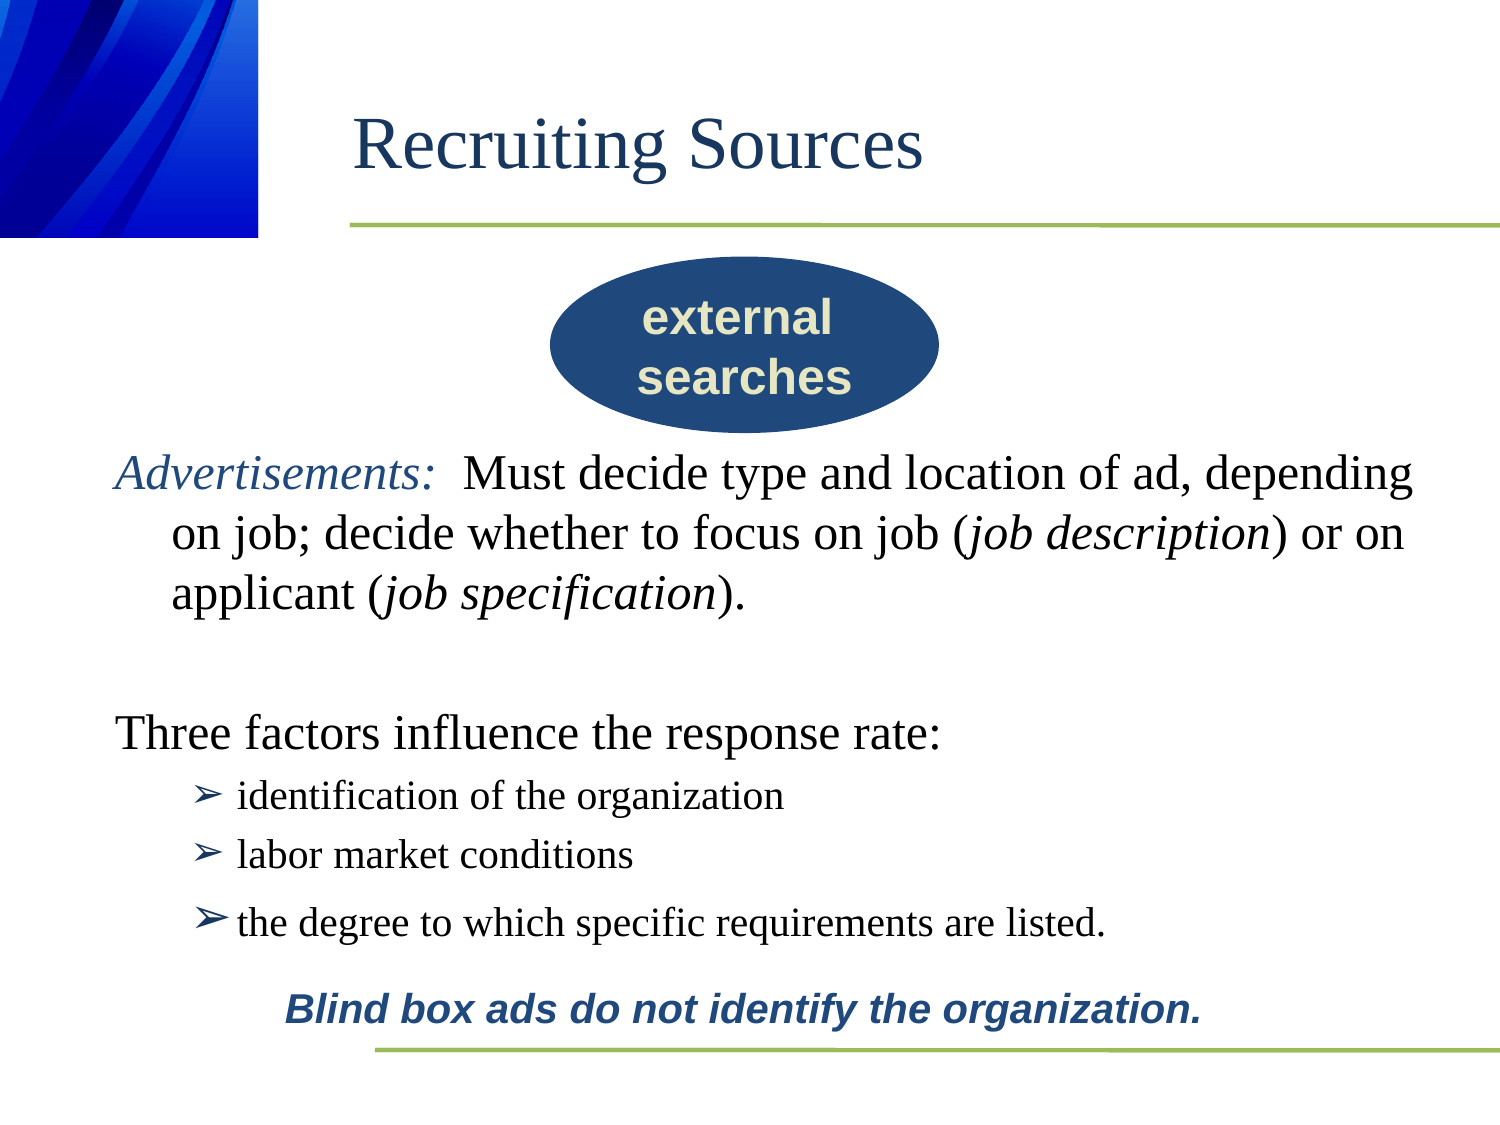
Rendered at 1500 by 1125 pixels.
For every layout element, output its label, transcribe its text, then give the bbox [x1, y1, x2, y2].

text_box external searches [550, 257, 939, 432]
text_box Advertisements: Must decide type and location of ad, depending on job; decide whether to focus on job (job description) or on applicant (job specification). Three factors influence the response rate: identification of the organization labor market conditions the degree to which specific requirements are listed. [99, 432, 1450, 1008]
picture [0, 0, 259, 238]
text_box Blind box ads do not identify the organization. [187, 974, 1300, 1040]
title Recruiting Sources [337, 45, 1425, 233]
